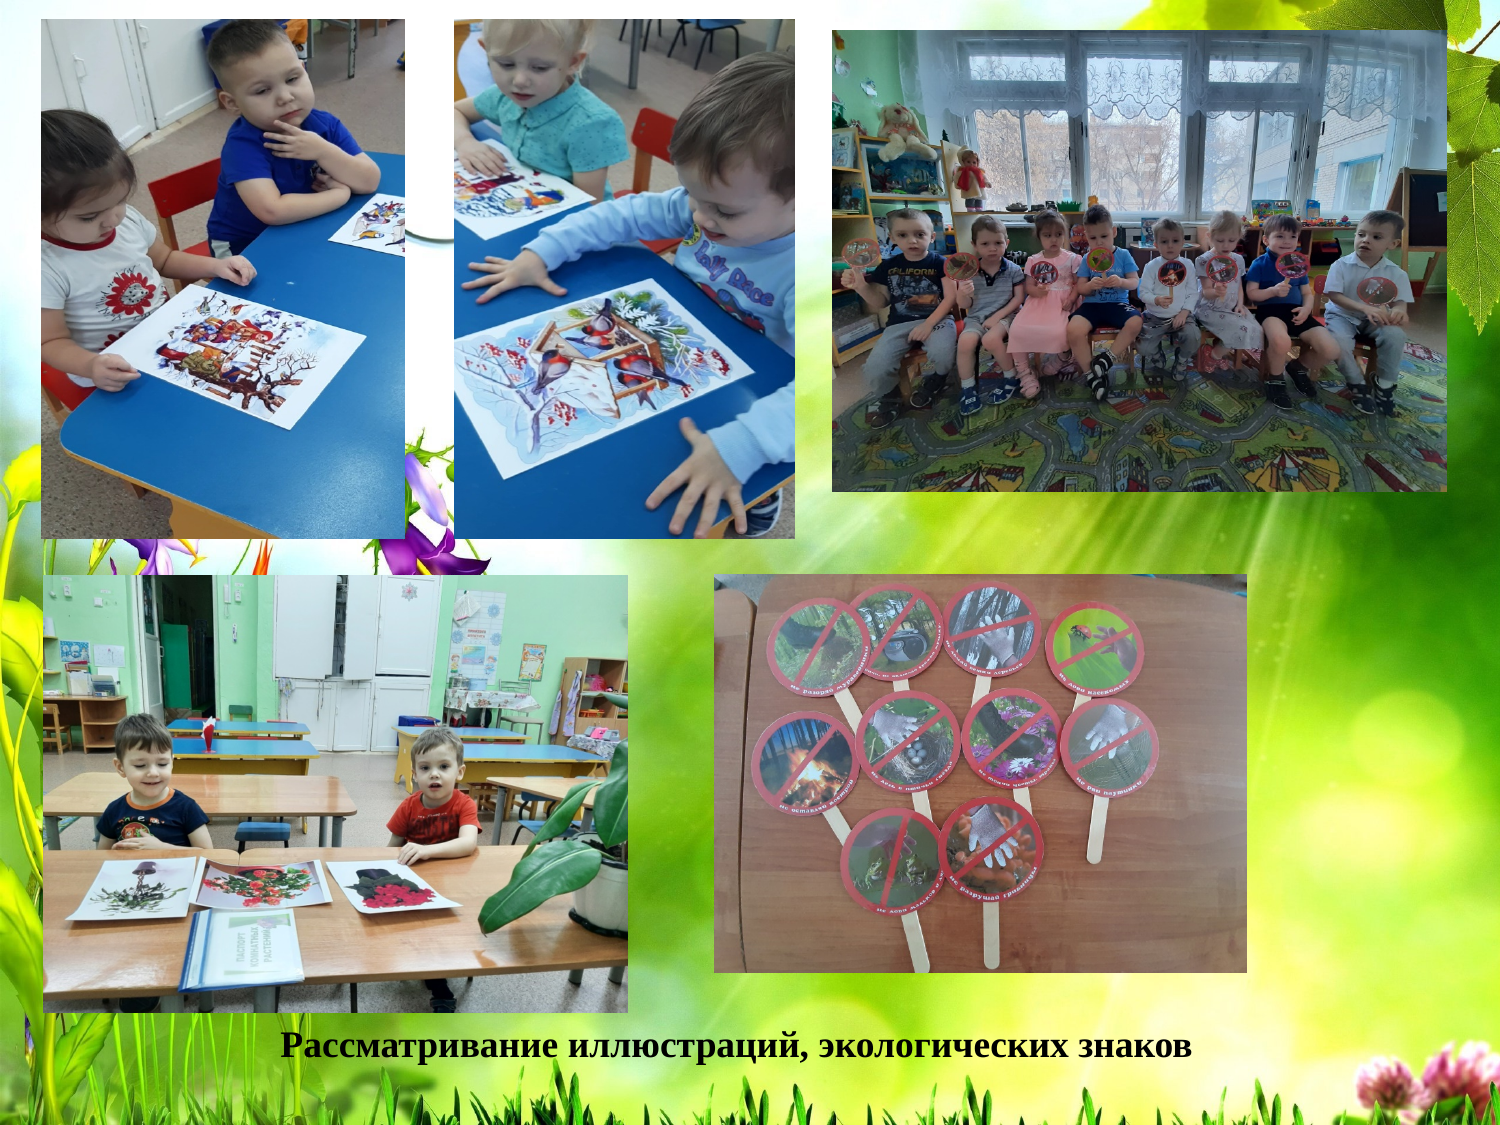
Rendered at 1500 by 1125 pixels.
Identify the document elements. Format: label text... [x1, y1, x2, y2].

picture [0, 0, 1500, 1125]
text_box Рассматривание иллюстраций, экологических знаков [265, 1012, 1220, 1073]
